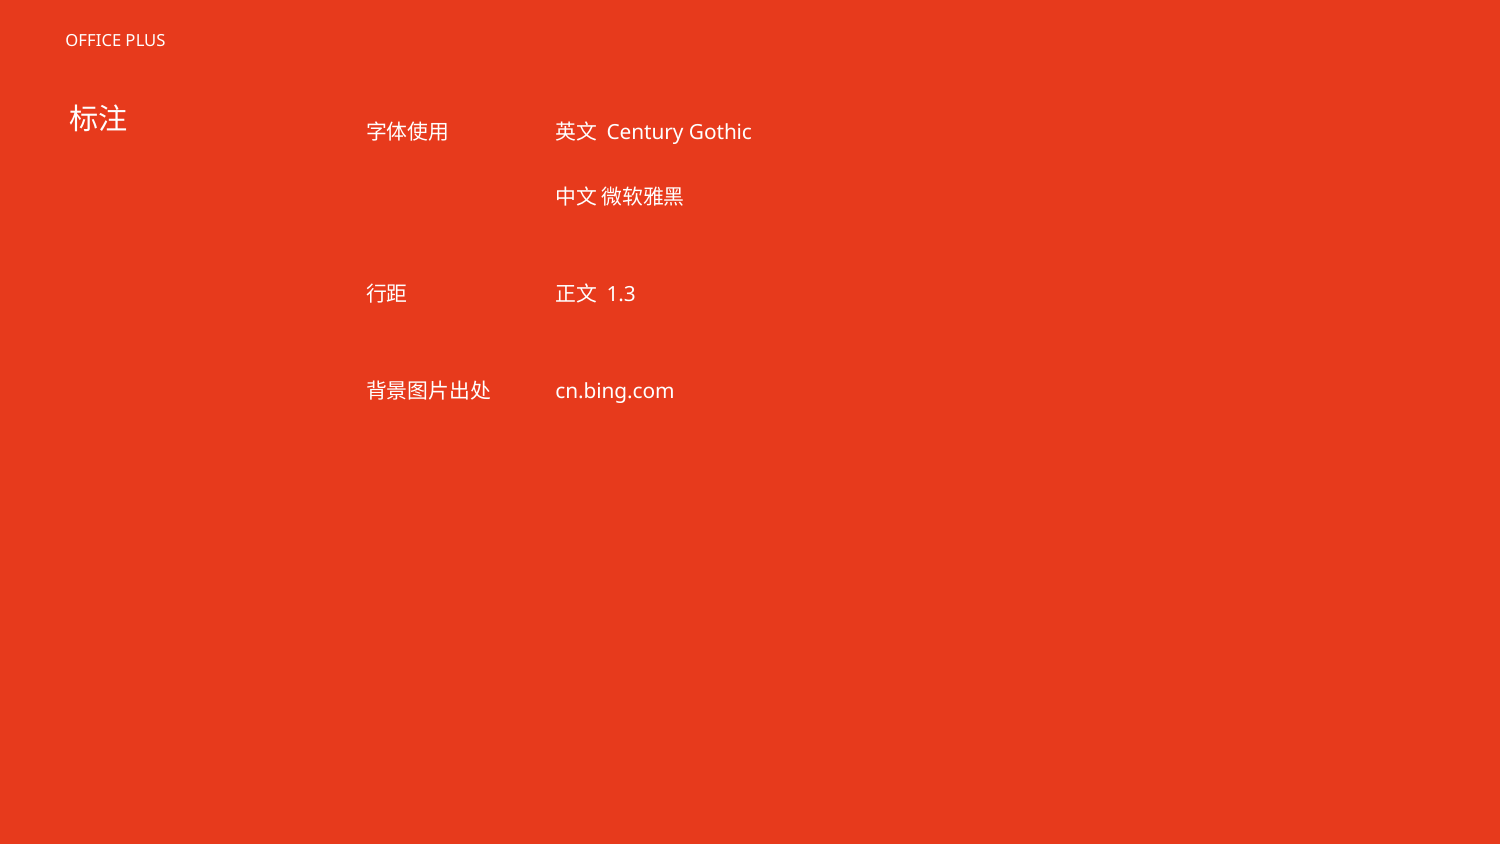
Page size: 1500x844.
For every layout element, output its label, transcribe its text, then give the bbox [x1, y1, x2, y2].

text_box 字体使用 行距 背景图片出处 [351, 103, 516, 411]
text_box 英文 Century Gothic 中文 微软雅黑 正文 1.3 cn.bing.com [540, 103, 779, 411]
text_box OFFICE PLUS [50, 22, 181, 58]
text_box 标注 [54, 93, 143, 144]
